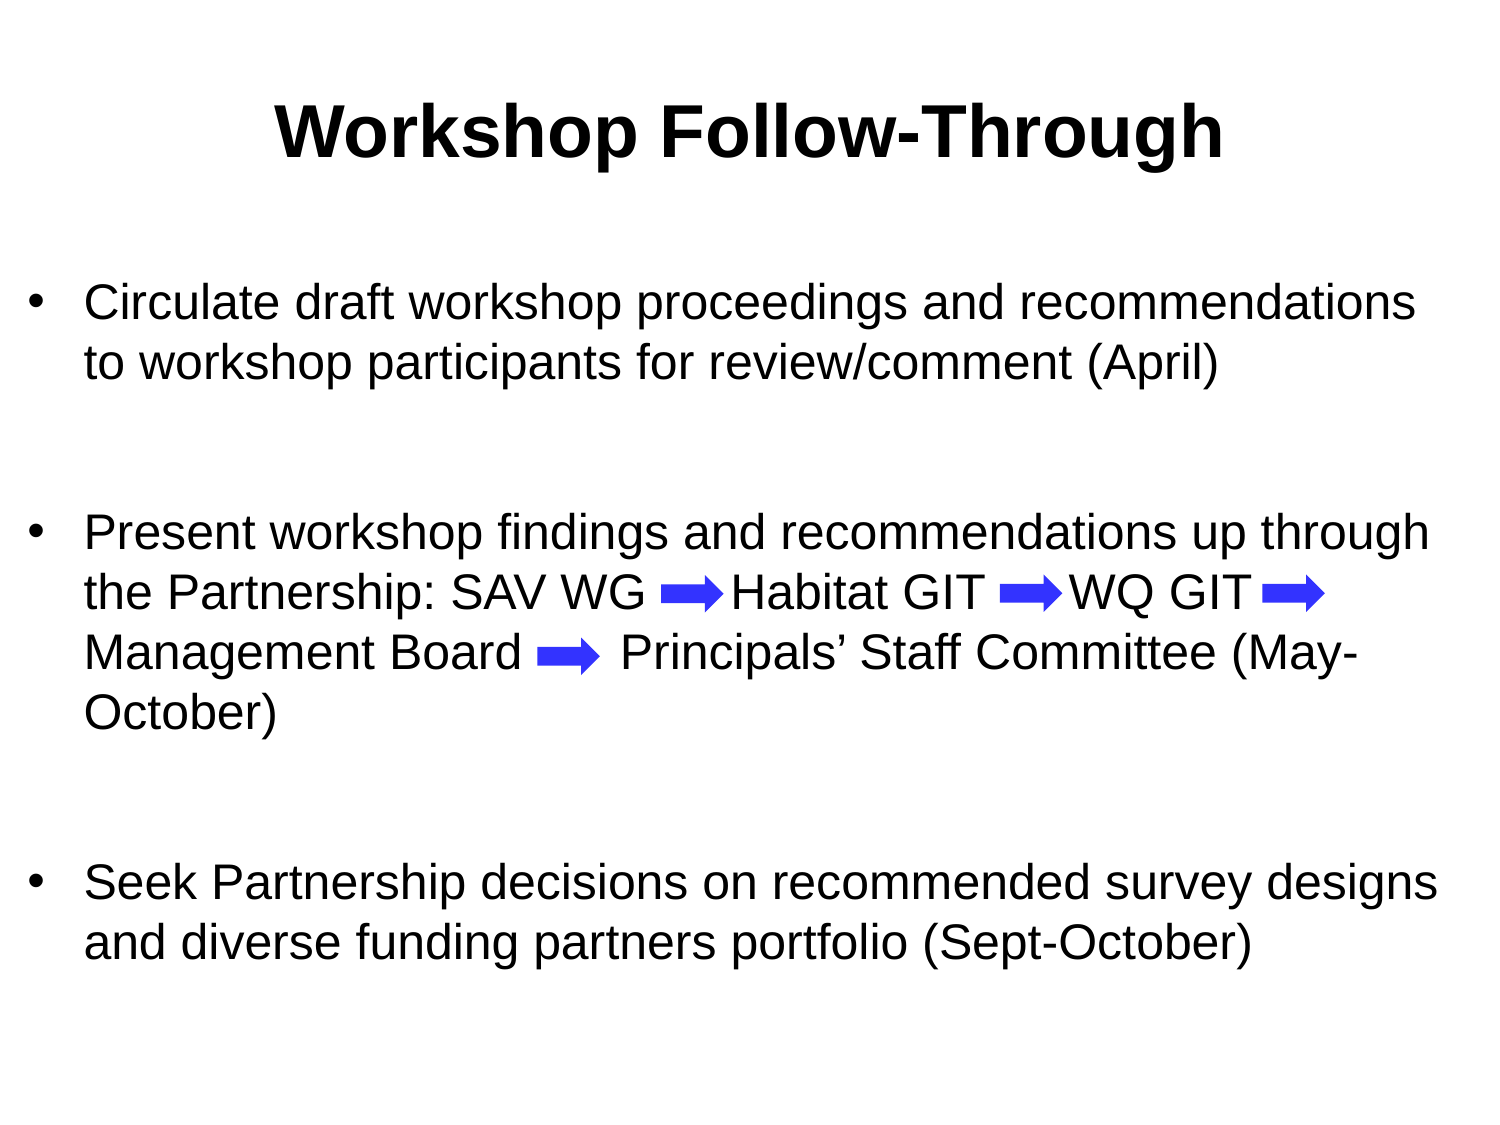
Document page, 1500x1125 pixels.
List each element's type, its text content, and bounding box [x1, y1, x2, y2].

text_box [997, 572, 1065, 614]
text_box [1260, 572, 1327, 614]
text_box Circulate draft workshop proceedings and recommendations to workshop participants for review/comment (April) Present workshop findings and recommendations up through the Partnership: SAV WG Habitat GIT WQ GIT Management Board Principals’ Staff Committee (May-October) Seek Partnership decisions on recommended survey designs and diverse funding partners portfolio (Sept-October) [12, 262, 1463, 978]
text_box [535, 635, 603, 677]
text_box [659, 573, 726, 615]
text_box Workshop Follow-Through [0, 74, 1500, 180]
